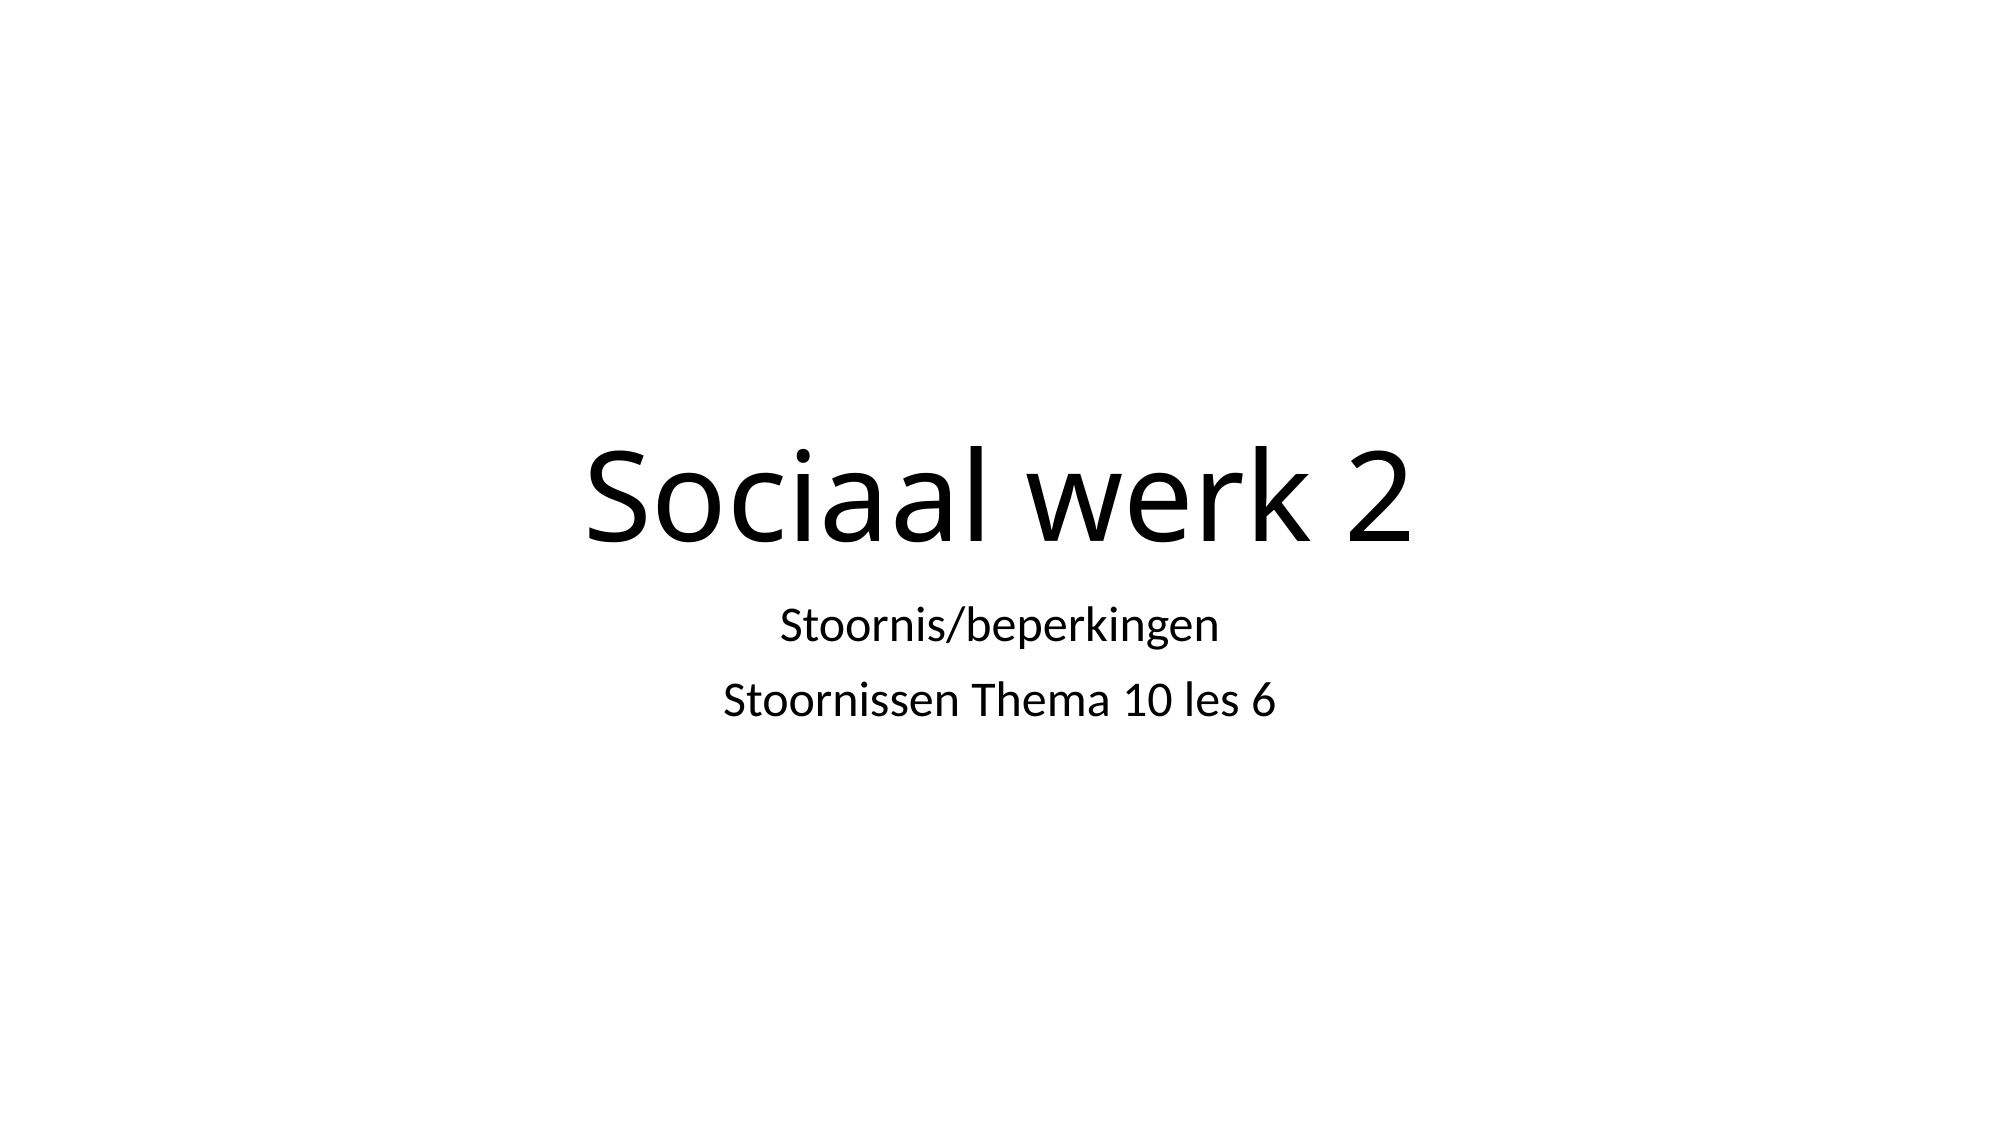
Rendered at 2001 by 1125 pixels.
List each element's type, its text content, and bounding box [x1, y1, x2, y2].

title Sociaal werk 2 [249, 184, 1750, 576]
subtitle Stoornis/beperkingen Stoornissen Thema 10 les 6 [249, 590, 1750, 863]
